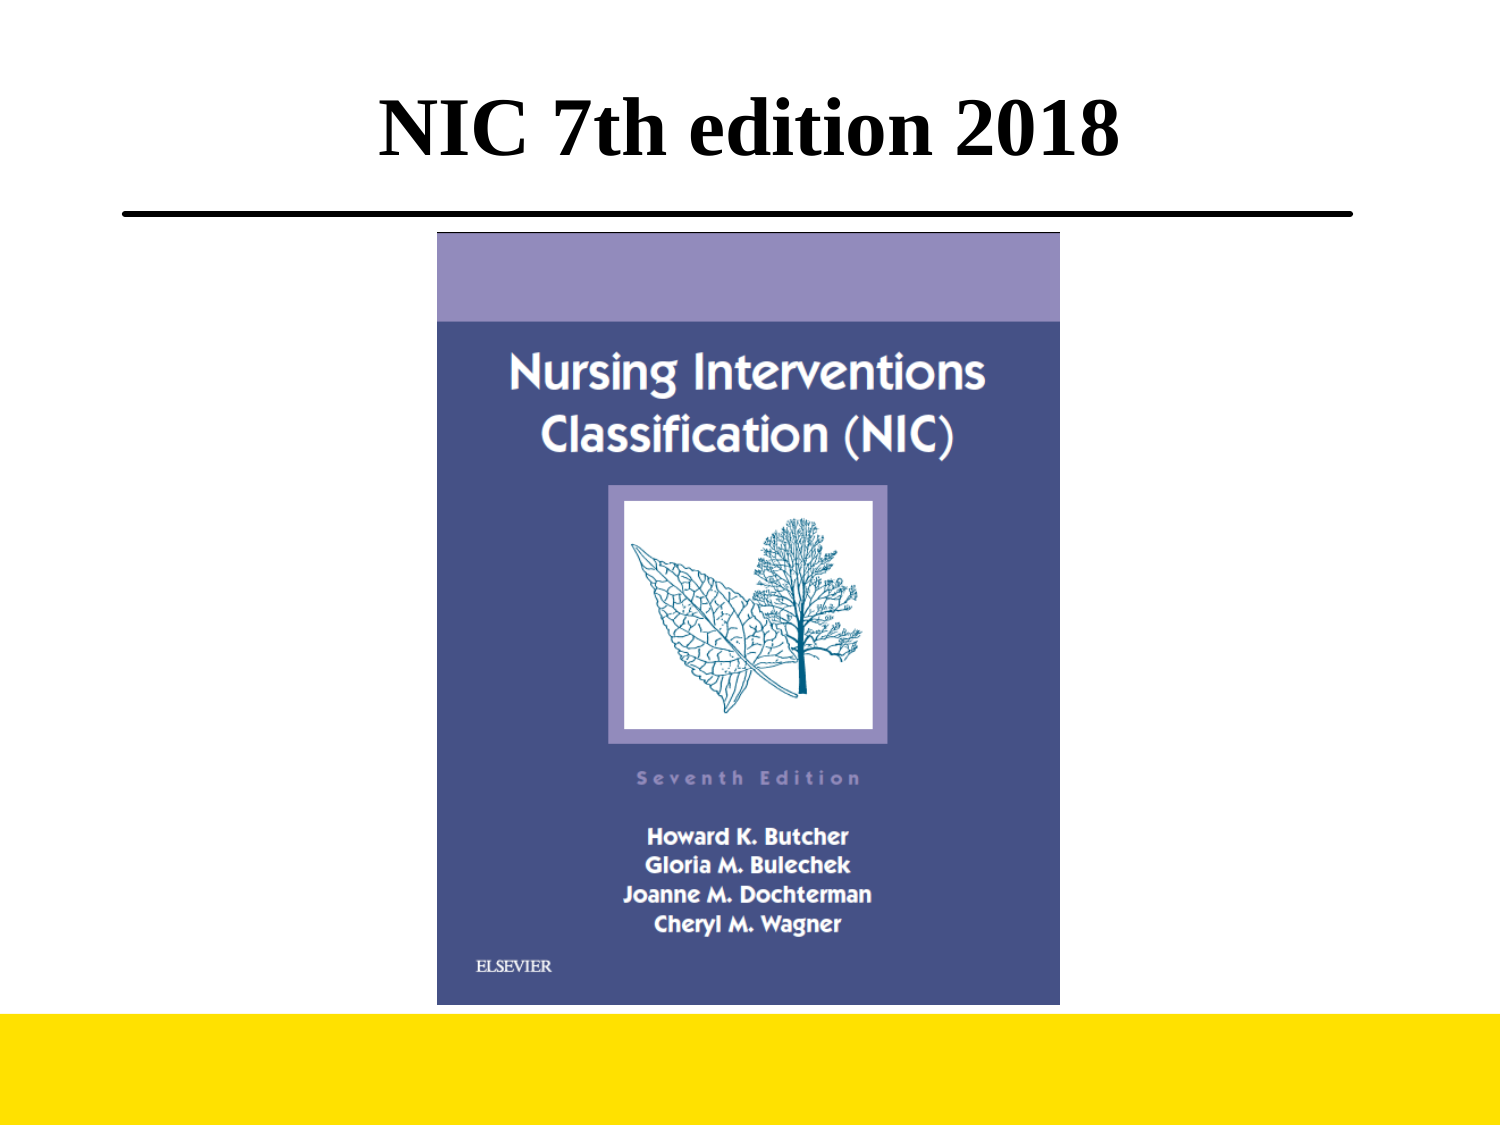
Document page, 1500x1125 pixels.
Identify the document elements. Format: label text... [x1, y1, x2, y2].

picture [437, 232, 1060, 1006]
title NIC 7th edition 2018 [75, 45, 1425, 200]
